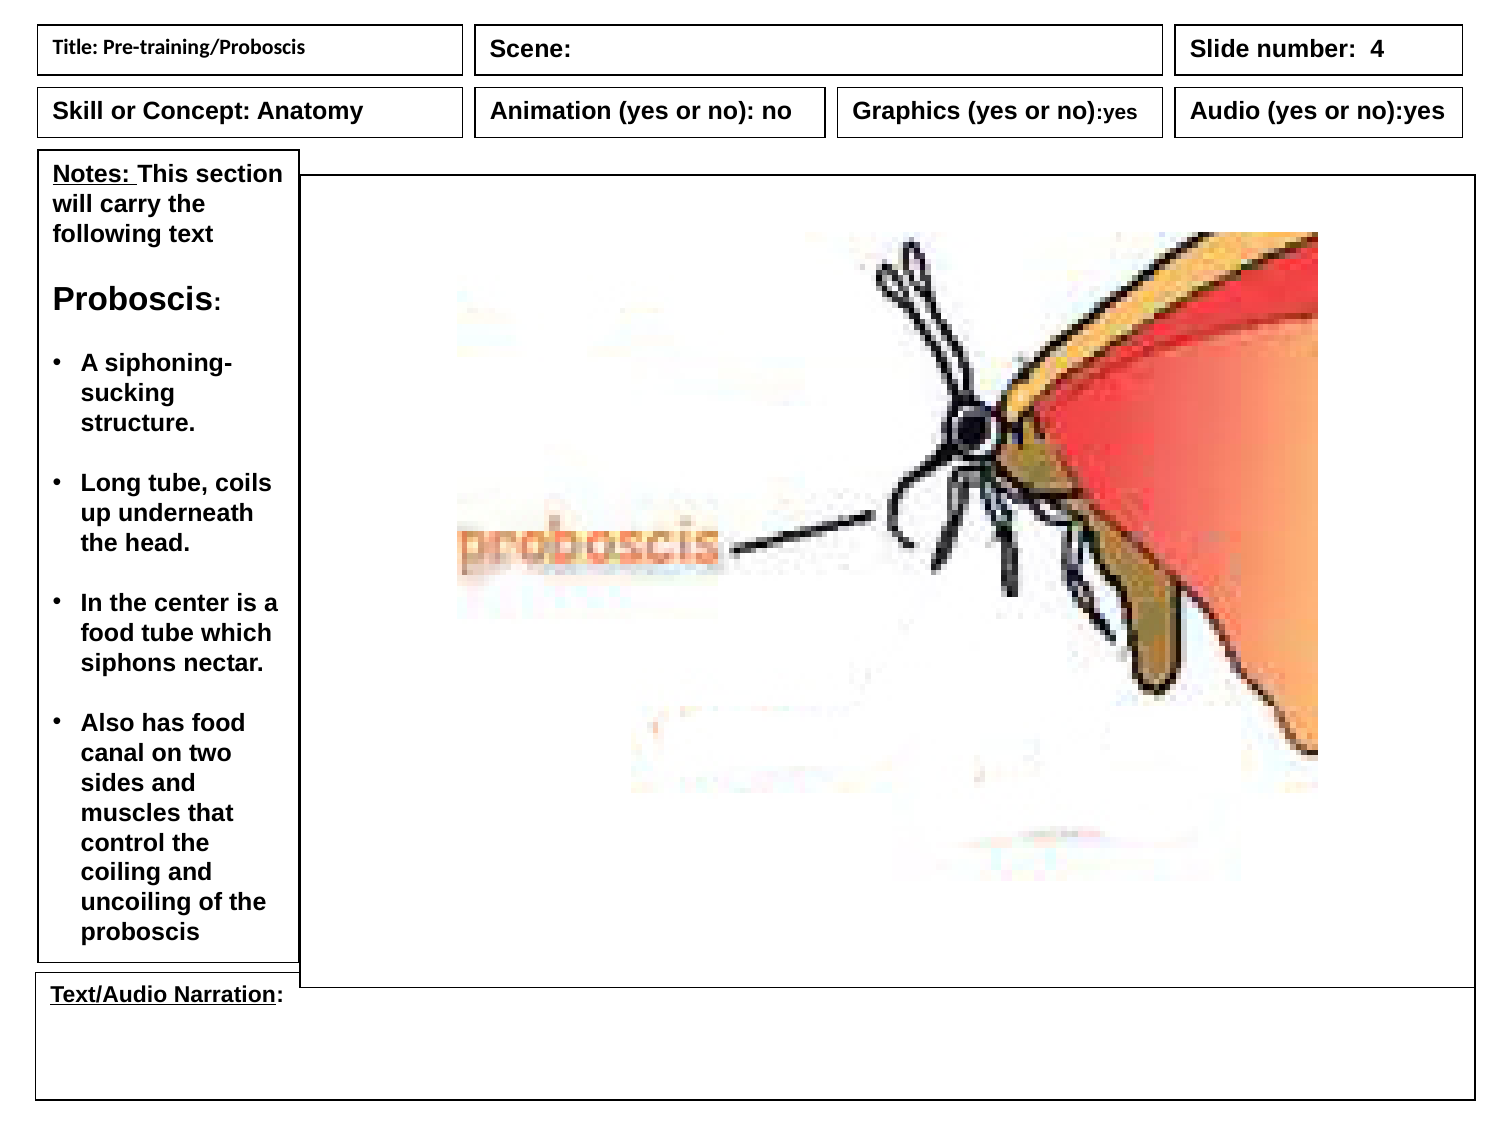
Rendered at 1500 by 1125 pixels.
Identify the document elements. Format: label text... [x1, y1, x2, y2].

text_box [300, 174, 1475, 988]
text_box Title: Pre-training/Proboscis [37, 24, 463, 75]
text_box Scene: [474, 24, 1163, 75]
text_box Graphics (yes or no):yes [837, 87, 1163, 138]
text_box Audio (yes or no):yes [1175, 87, 1463, 138]
picture [456, 231, 1319, 881]
text_box Skill or Concept: Anatomy [37, 87, 463, 138]
text_box Animation (yes or no): no [474, 87, 825, 138]
text_box Notes: This section will carry the following text Proboscis: A siphoning-sucking structure. Long tube, coils up underneath the head. In the center is a food tube which siphons nectar. Also has food canal on two sides and muscles that control the coiling and uncoiling of the proboscis [37, 149, 300, 963]
text_box Slide number: 4 [1174, 24, 1463, 75]
text_box Text/Audio Narration: [35, 972, 1475, 1100]
